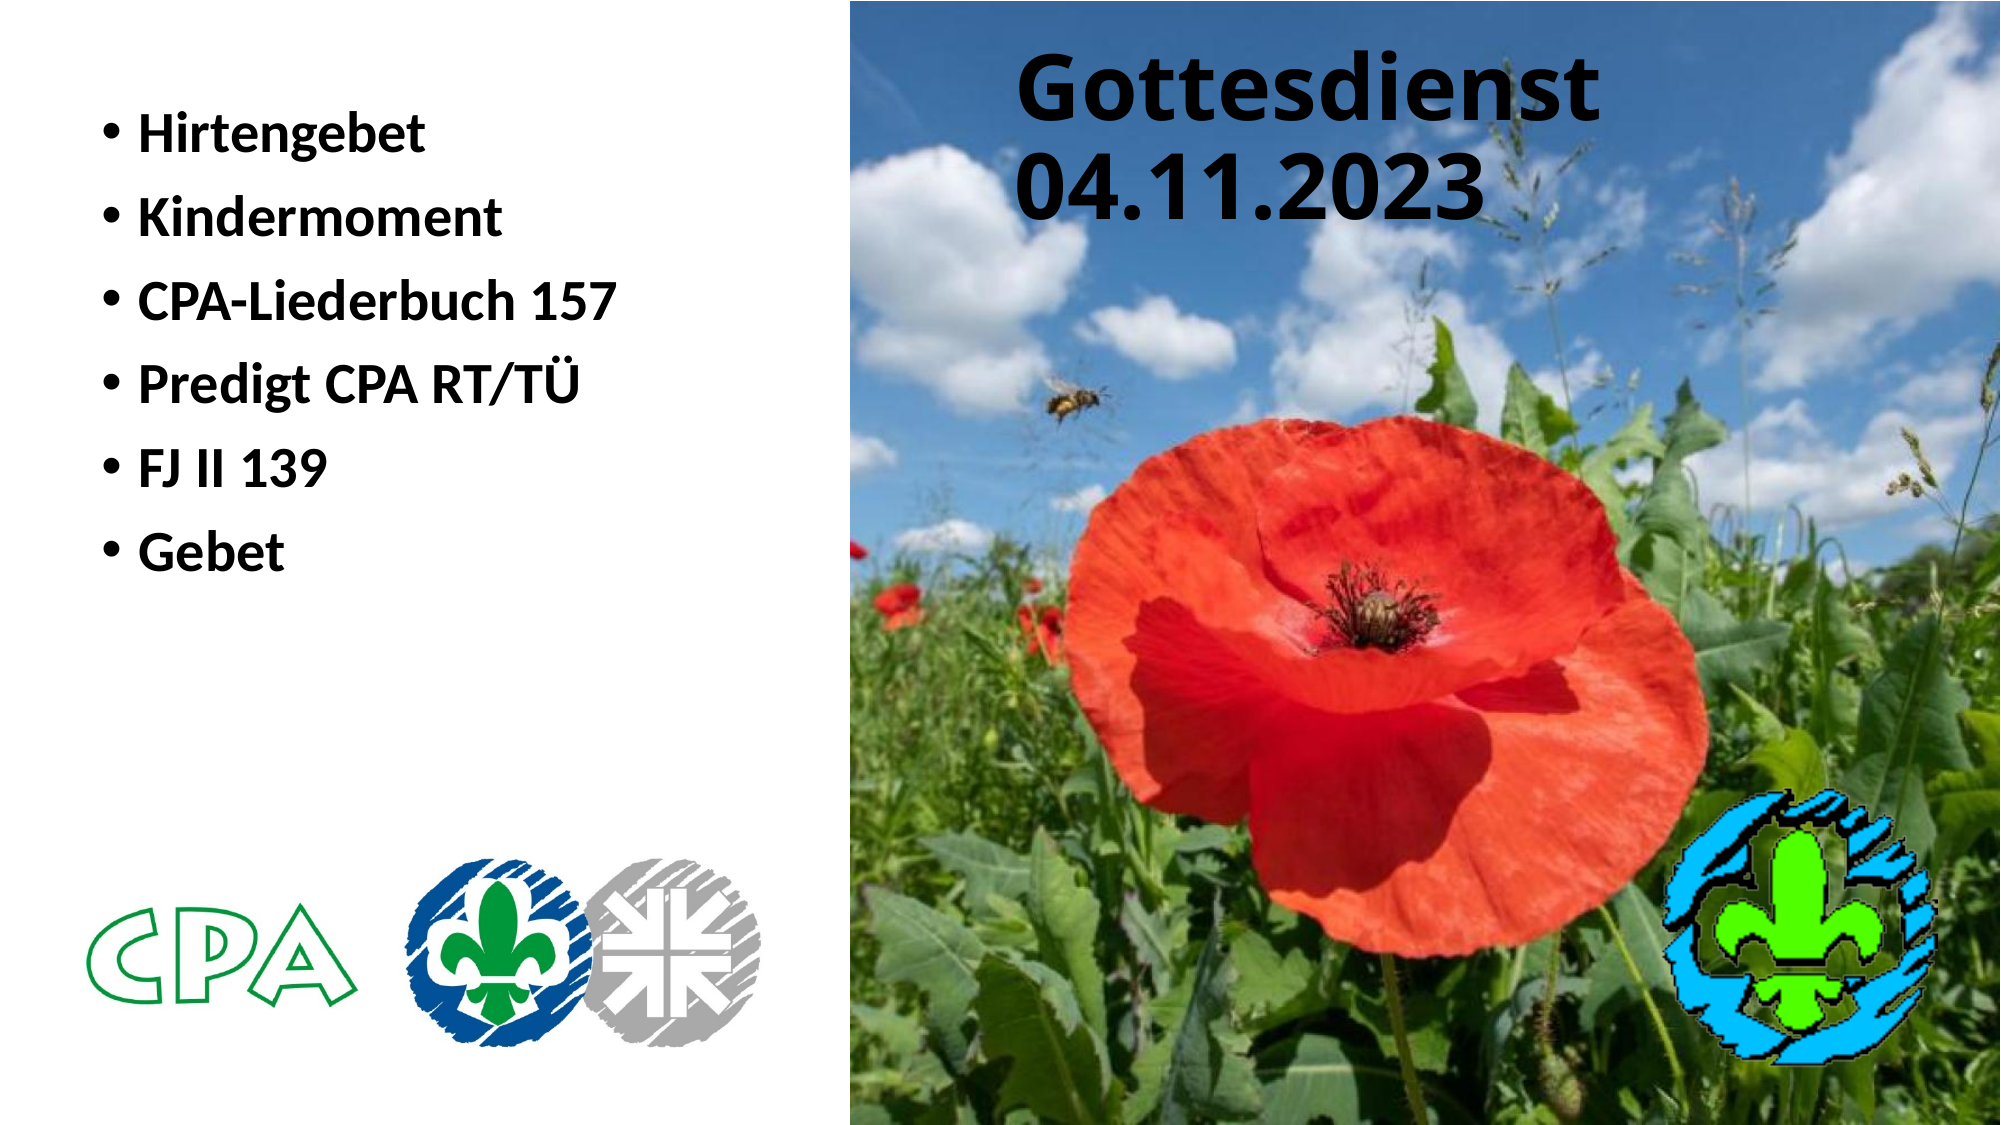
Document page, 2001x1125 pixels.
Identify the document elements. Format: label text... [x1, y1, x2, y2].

list Hirtengebet Kindermoment CPA-Liederbuch 157 Predigt CPA RT/TÜ FJ II 139 Gebet [86, 94, 850, 1048]
picture [850, 1, 2000, 1125]
picture [86, 856, 763, 1048]
